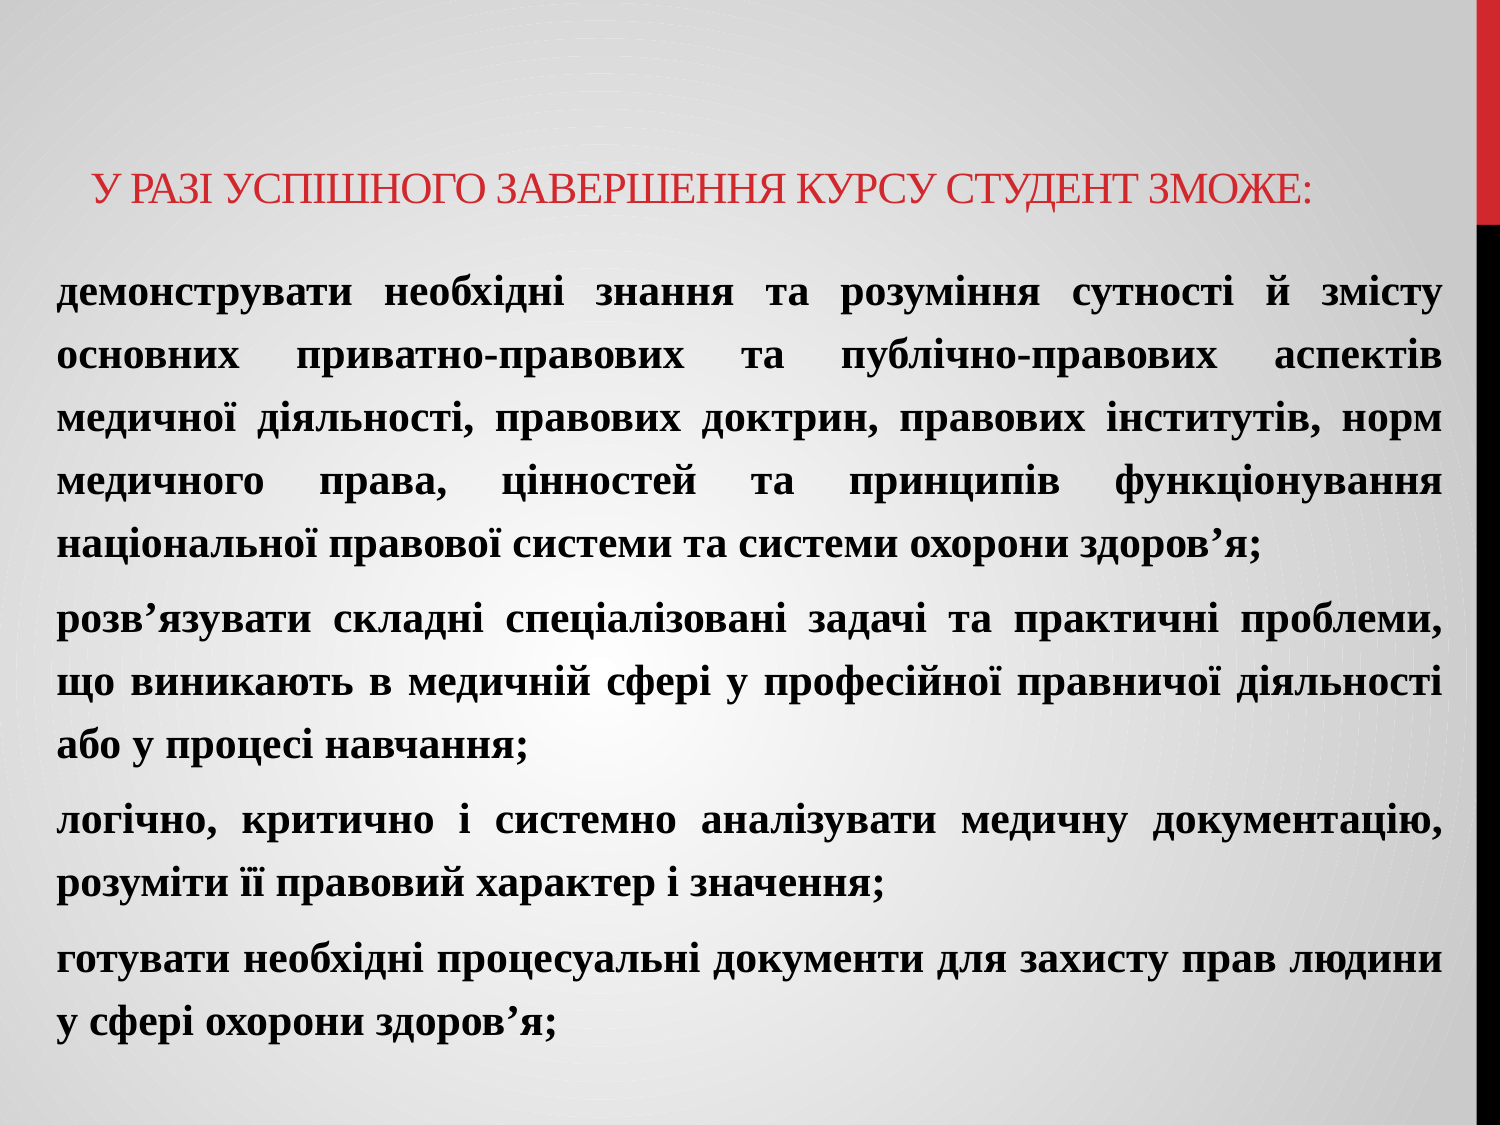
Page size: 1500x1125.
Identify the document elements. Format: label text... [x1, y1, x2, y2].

list демонструвати необхідні знання та розуміння сутності й змісту основних приватно-правових та публічно-правових аспектів медичної діяльності, правових доктрин, правових інститутів, норм медичного права, цінностей та принципів функціонування національної правової системи та системи охорони здоров’я; розв’язувати складні спеціалізовані задачі та практичні проблеми, що виникають в медичній сфері у професійної правничої діяльності або у процесі навчання; логічно, критично і системно аналізувати медичну документацію, розуміти її правовий характер і значення; готувати необхідні процесуальні документи для захисту прав людини у сфері охорони здоров’я; [41, 243, 1459, 1083]
title У разі успішного завершення курсу студент зможе: [75, 54, 1425, 220]
